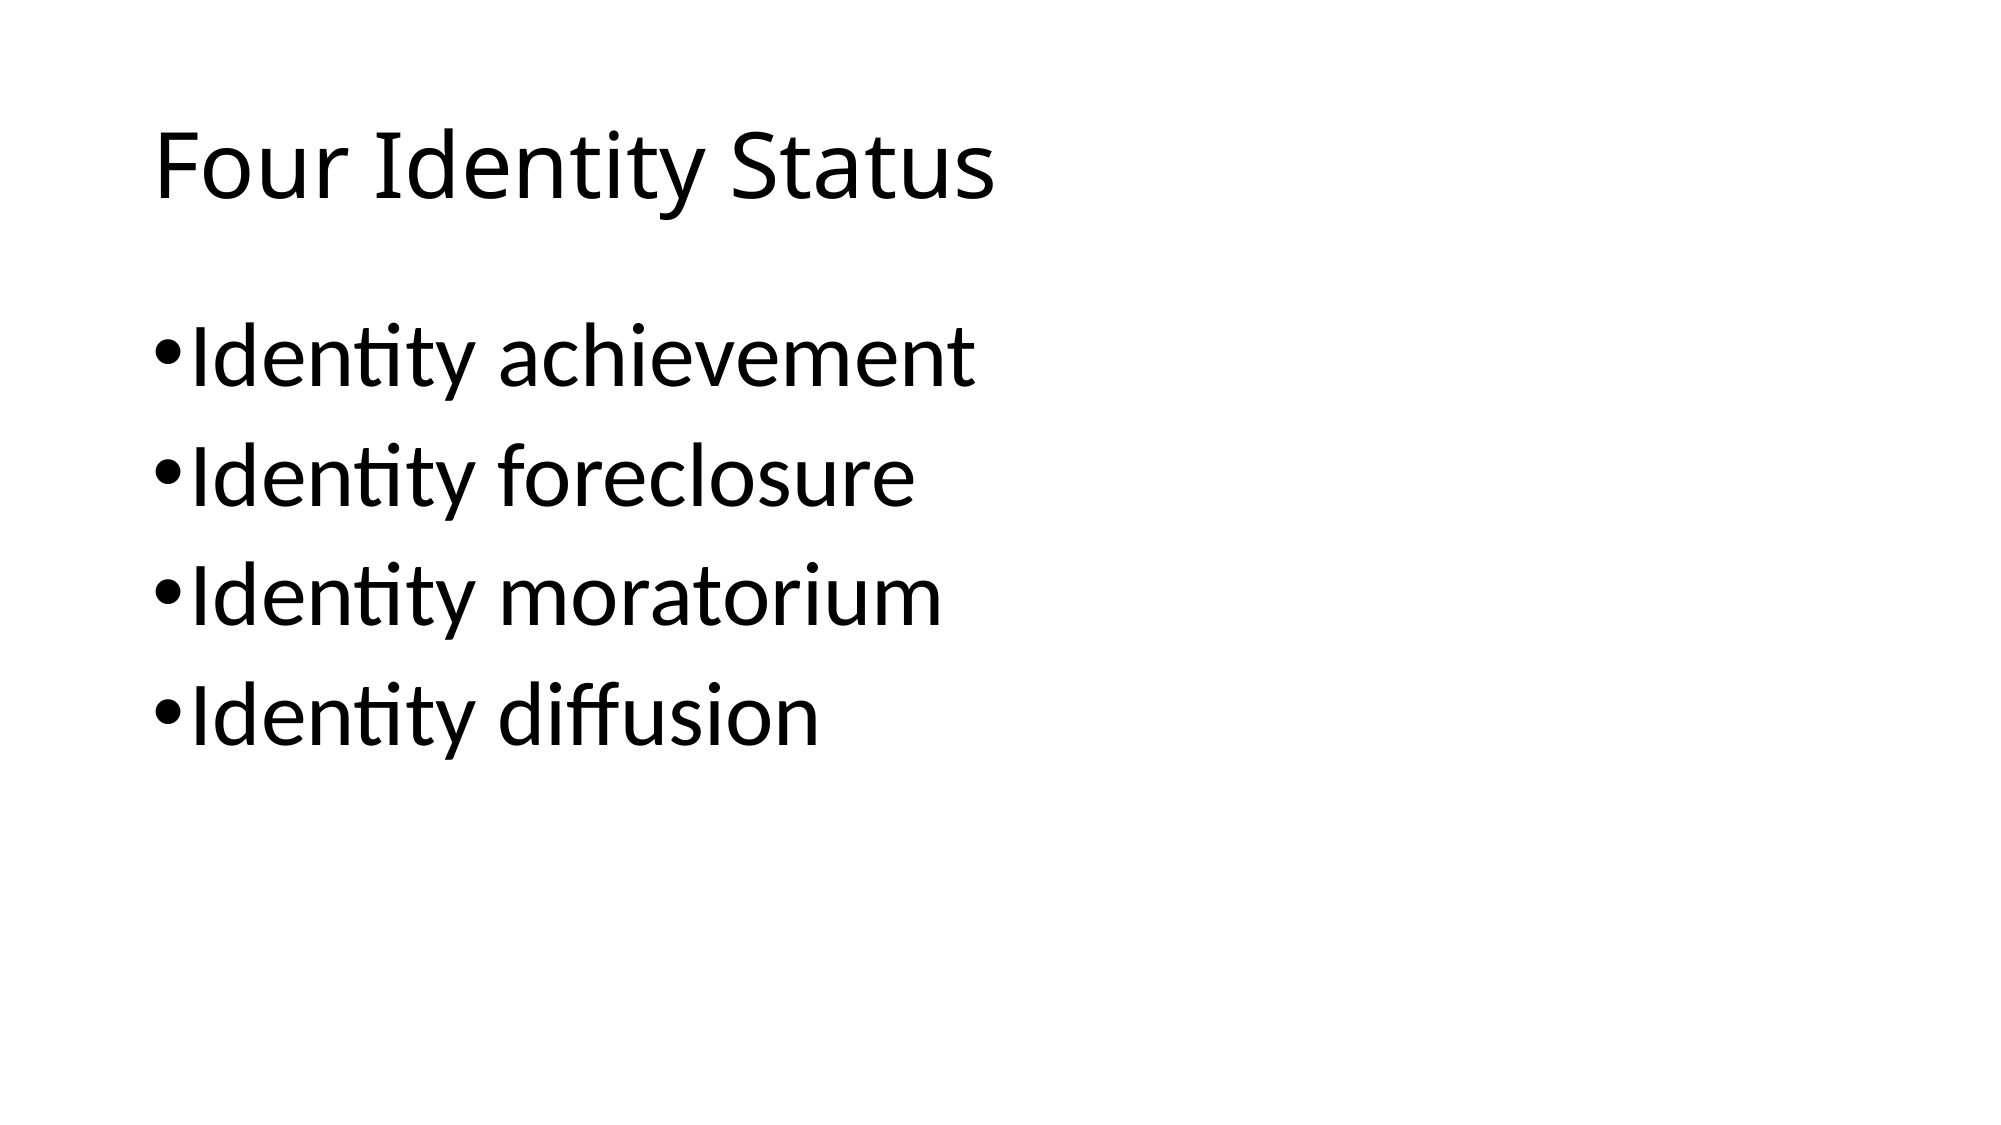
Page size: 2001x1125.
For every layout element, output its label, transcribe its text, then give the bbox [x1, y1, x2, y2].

title Four Identity Status [137, 59, 1863, 278]
list Identity achievement Identity foreclosure Identity moratorium Identity diffusion [137, 299, 1863, 1014]
